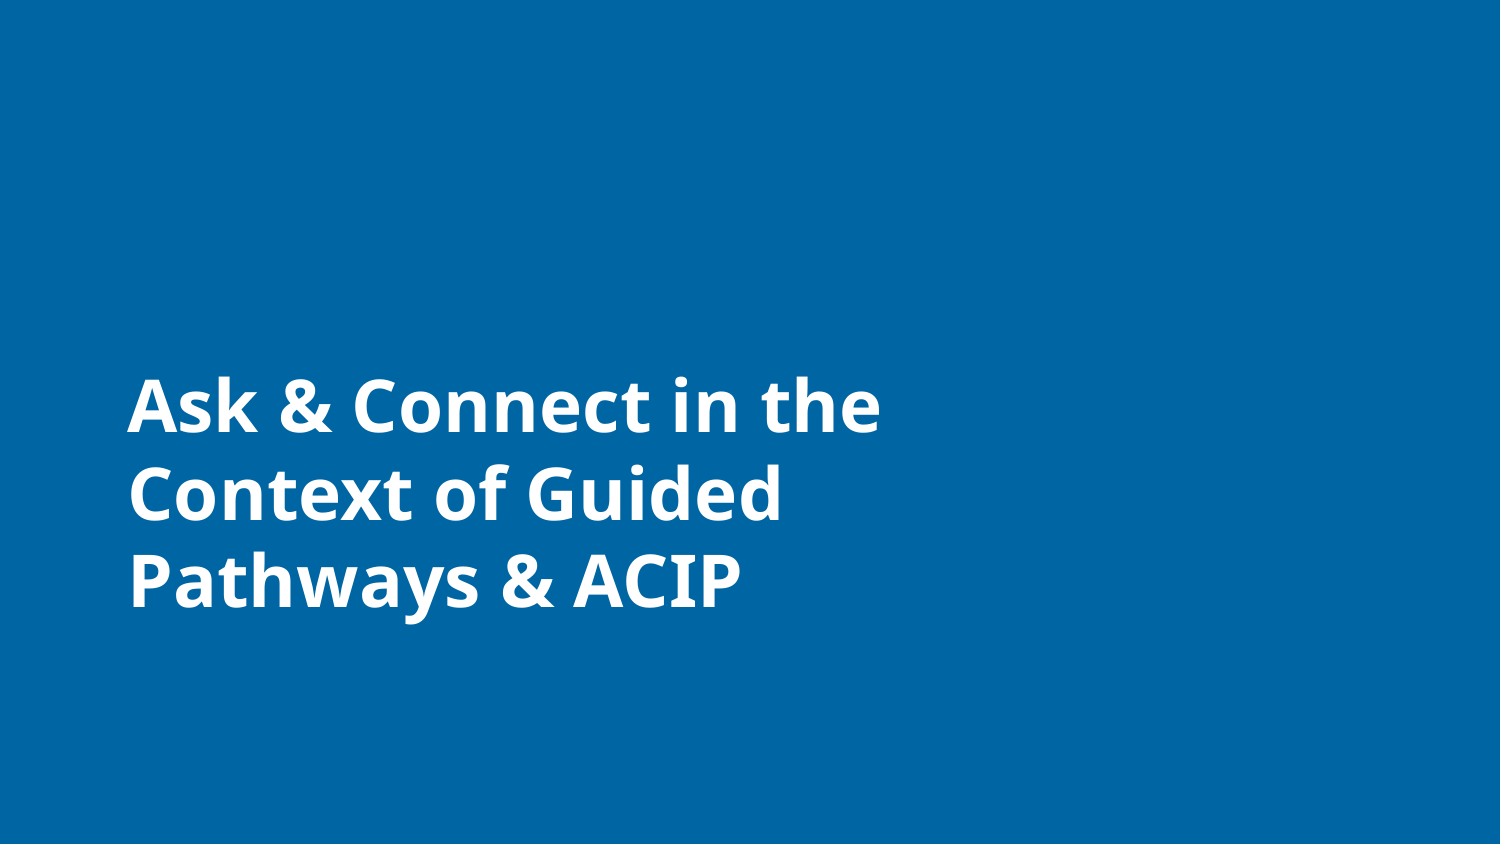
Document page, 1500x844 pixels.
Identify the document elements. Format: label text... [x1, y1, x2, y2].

title Ask & Connect in the Context of Guided Pathways & ACIP [112, 447, 1068, 638]
